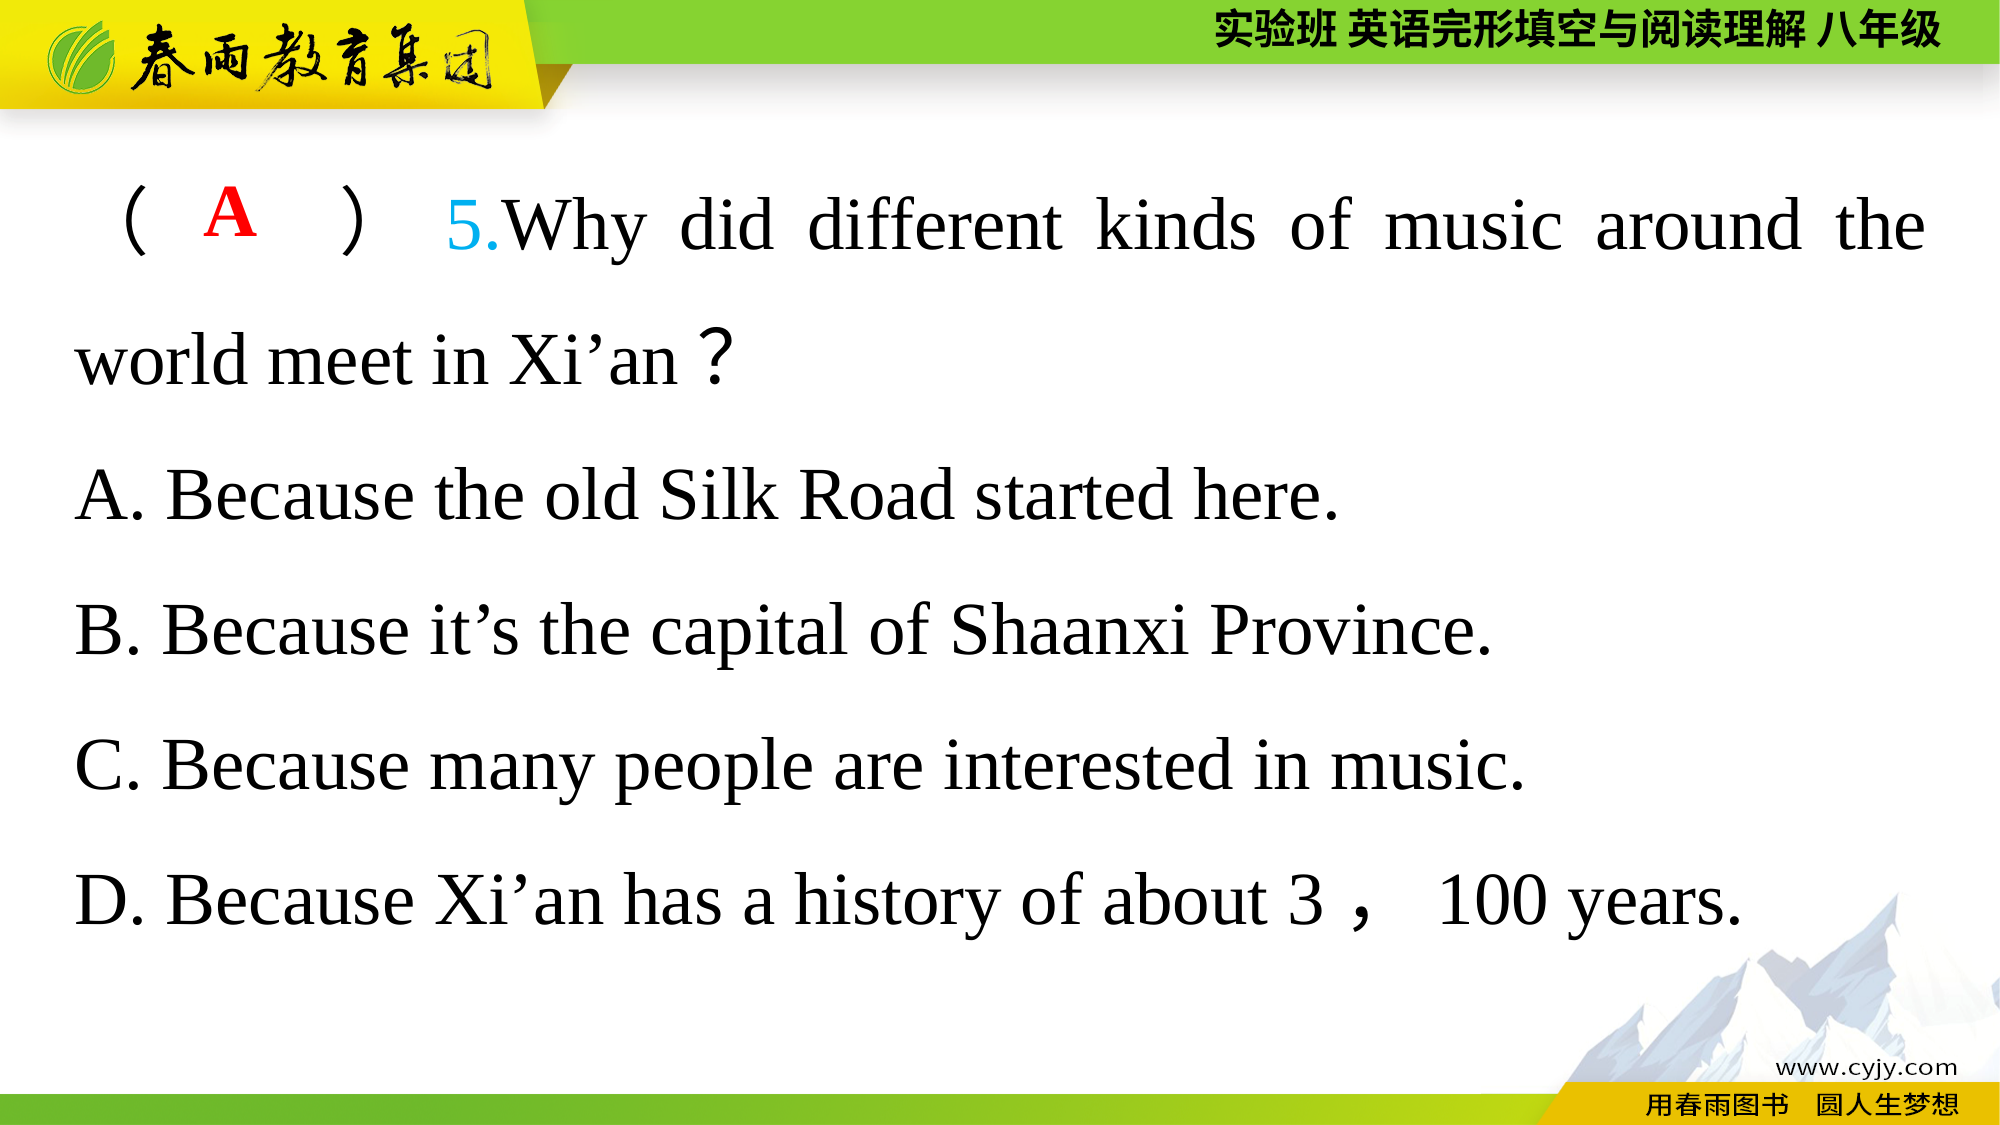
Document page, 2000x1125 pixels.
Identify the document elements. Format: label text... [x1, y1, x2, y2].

picture [0, 0, 2000, 1125]
list （ ）5.Why did different kinds of music around the world meet in Xi’an？ A. Because the old Silk Road started here. B. Because it’s the capital of Shaanxi Province. C. Because many people are interested in music. D. Because Xi’an has a history of about 3，100 years. [59, 122, 1944, 956]
text_box A [188, 153, 273, 259]
